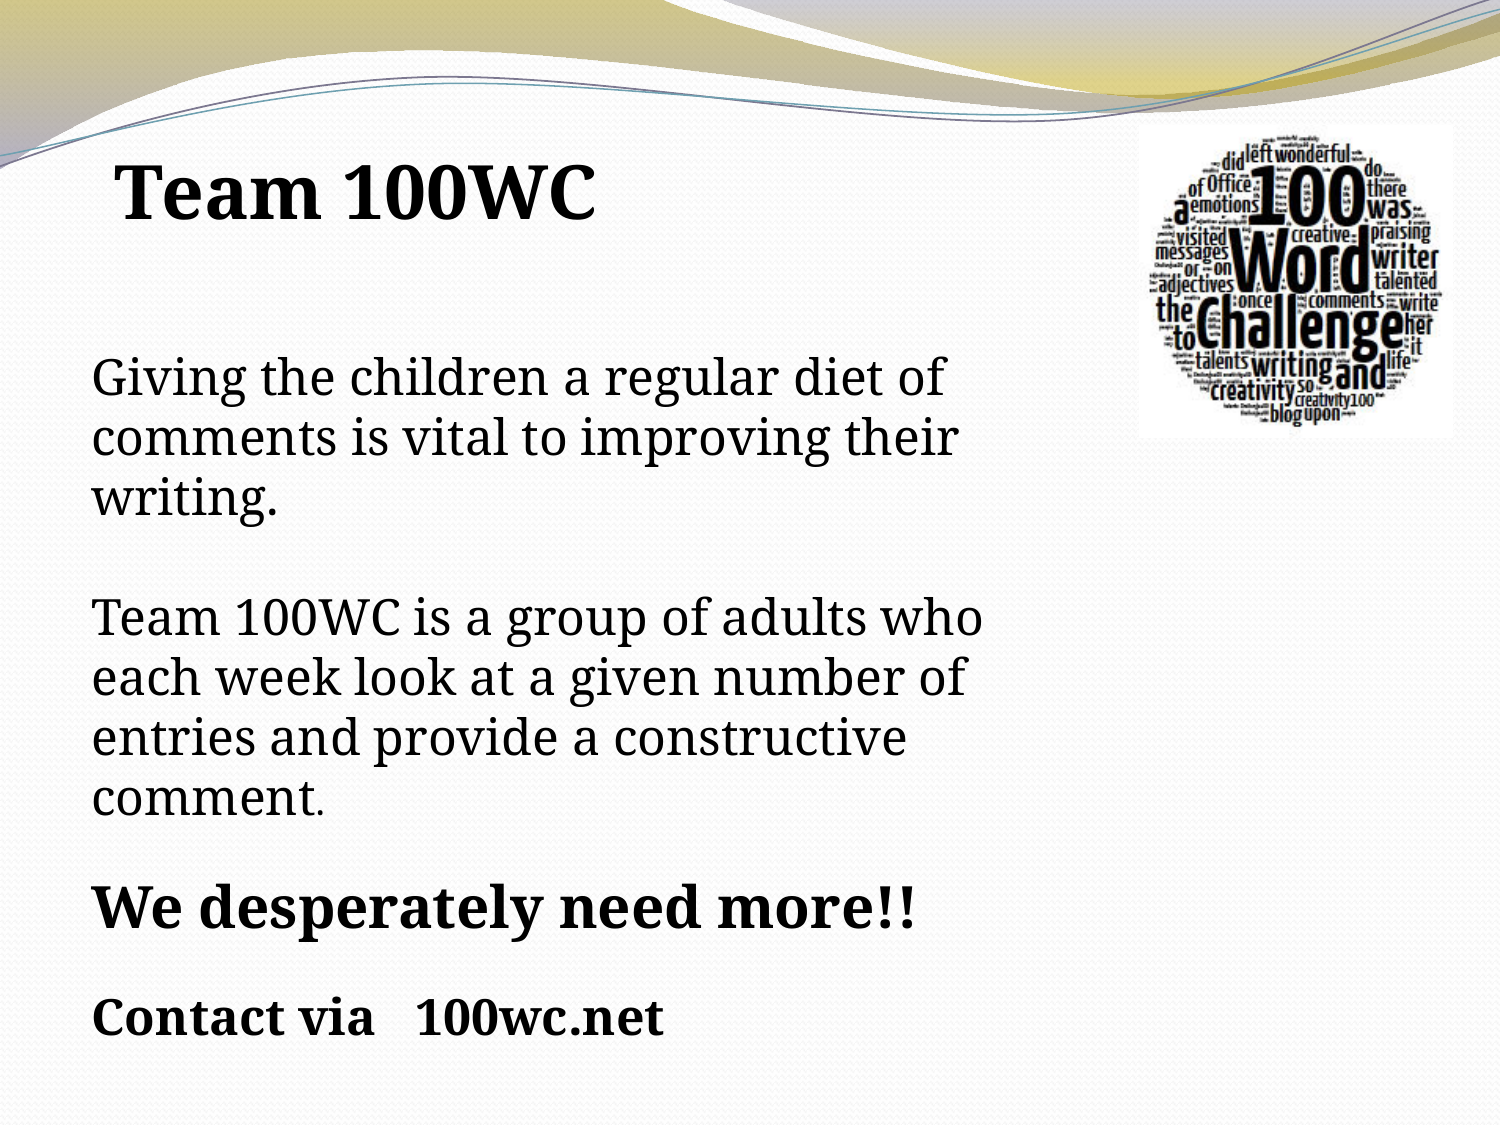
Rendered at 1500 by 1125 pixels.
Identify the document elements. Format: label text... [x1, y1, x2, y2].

picture [1139, 125, 1453, 439]
text_box Giving the children a regular diet of comments is vital to improving their writing. Team 100WC is a group of adults who each week look at a given number of entries and provide a constructive comment. We desperately need more!! Contact via 100wc.net [76, 338, 1117, 1053]
text_box Team 100WC [100, 137, 1128, 242]
